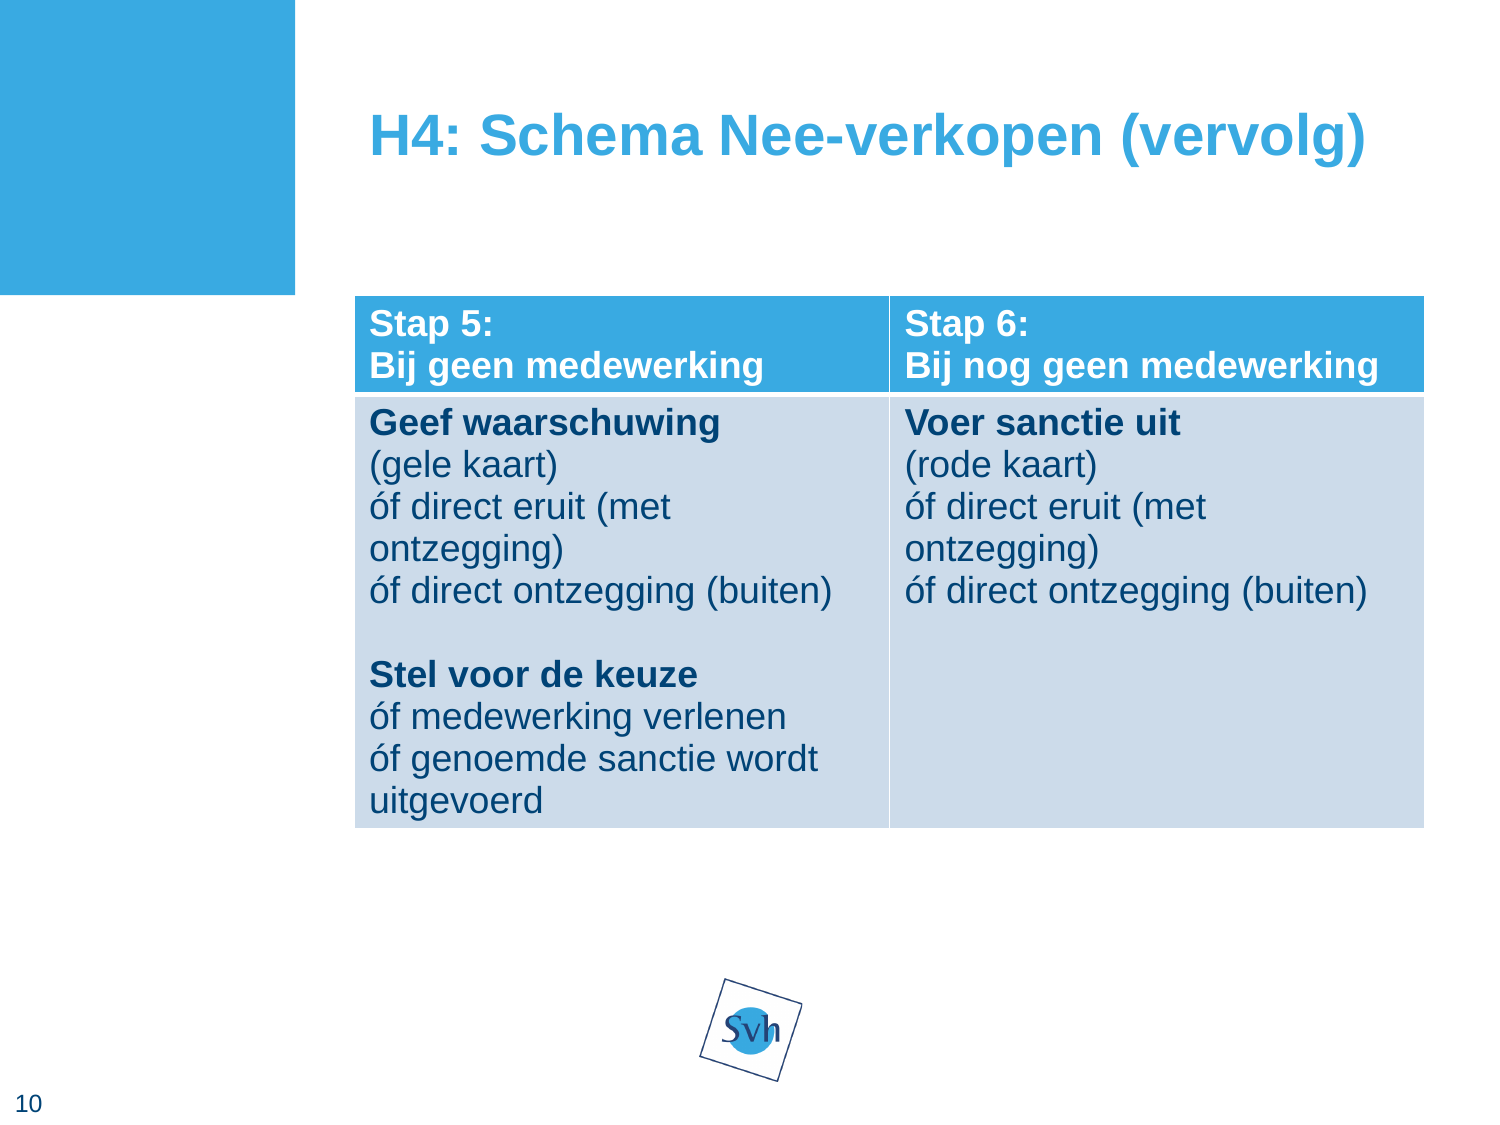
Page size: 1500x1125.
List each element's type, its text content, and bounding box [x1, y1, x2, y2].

title H4: Schema Nee-verkopen (vervolg) [353, 88, 1426, 175]
table_header Stap 5: Bij geen medewerking [355, 296, 889, 392]
table_cell Geef waarschuwing (gele kaart) óf direct eruit (met ontzegging) óf direct ontzegging (buiten) Stel voor de keuze óf medewerking verlenen óf genoemde sanctie wordt uitgevoerd [355, 397, 889, 828]
picture [699, 978, 803, 1082]
table_header Stap 6: Bij nog geen medewerking [890, 296, 1424, 392]
table_cell Voer sanctie uit (rode kaart) óf direct eruit (met ontzegging) óf direct ontzegging (buiten) [890, 397, 1424, 828]
